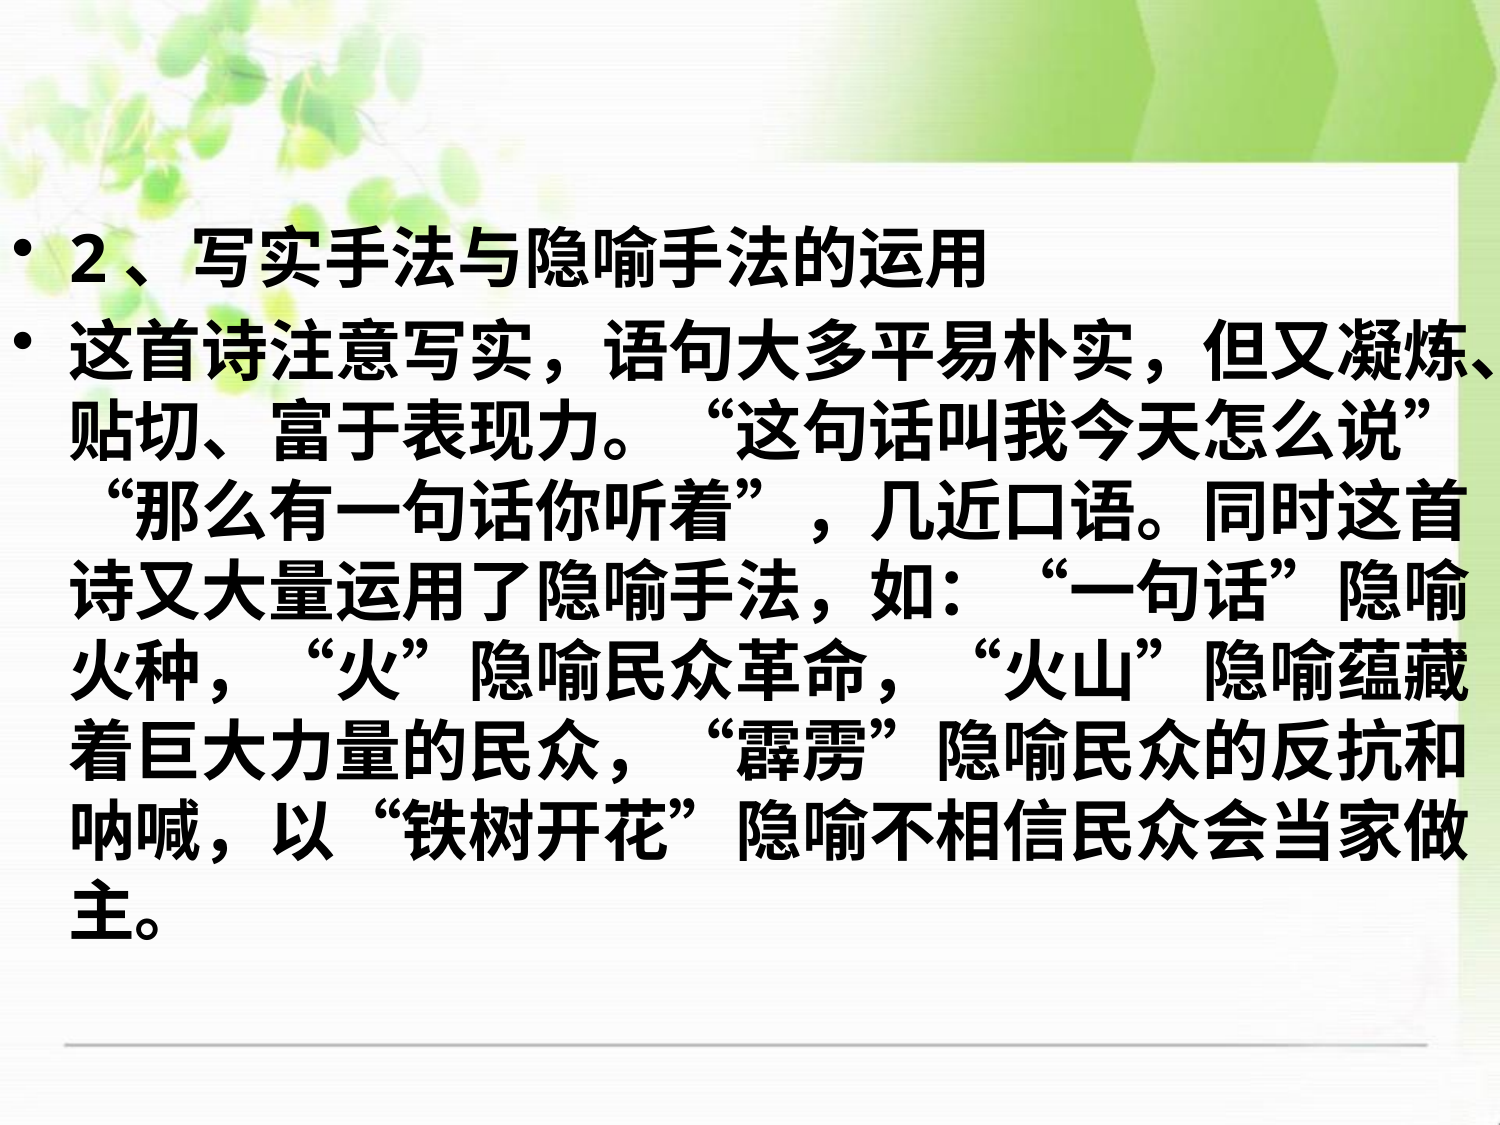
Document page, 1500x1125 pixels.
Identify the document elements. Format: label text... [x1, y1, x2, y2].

picture [0, 0, 1500, 1125]
list 2、写实手法与隐喻手法的运用 这首诗注意写实，语句大多平易朴实，但又凝炼、贴切、富于表现力。“这句话叫我今天怎么说”“那么有一句话你听着”，几近口语。同时这首诗又大量运用了隐喻手法，如：“一句话”隐喻火种，“火”隐喻民众革命，“火山”隐喻蕴藏着巨大力量的民众，“霹雳”隐喻民众的反抗和呐喊，以“铁树开花”隐喻不相信民众会当家做主。 [0, 208, 1497, 965]
